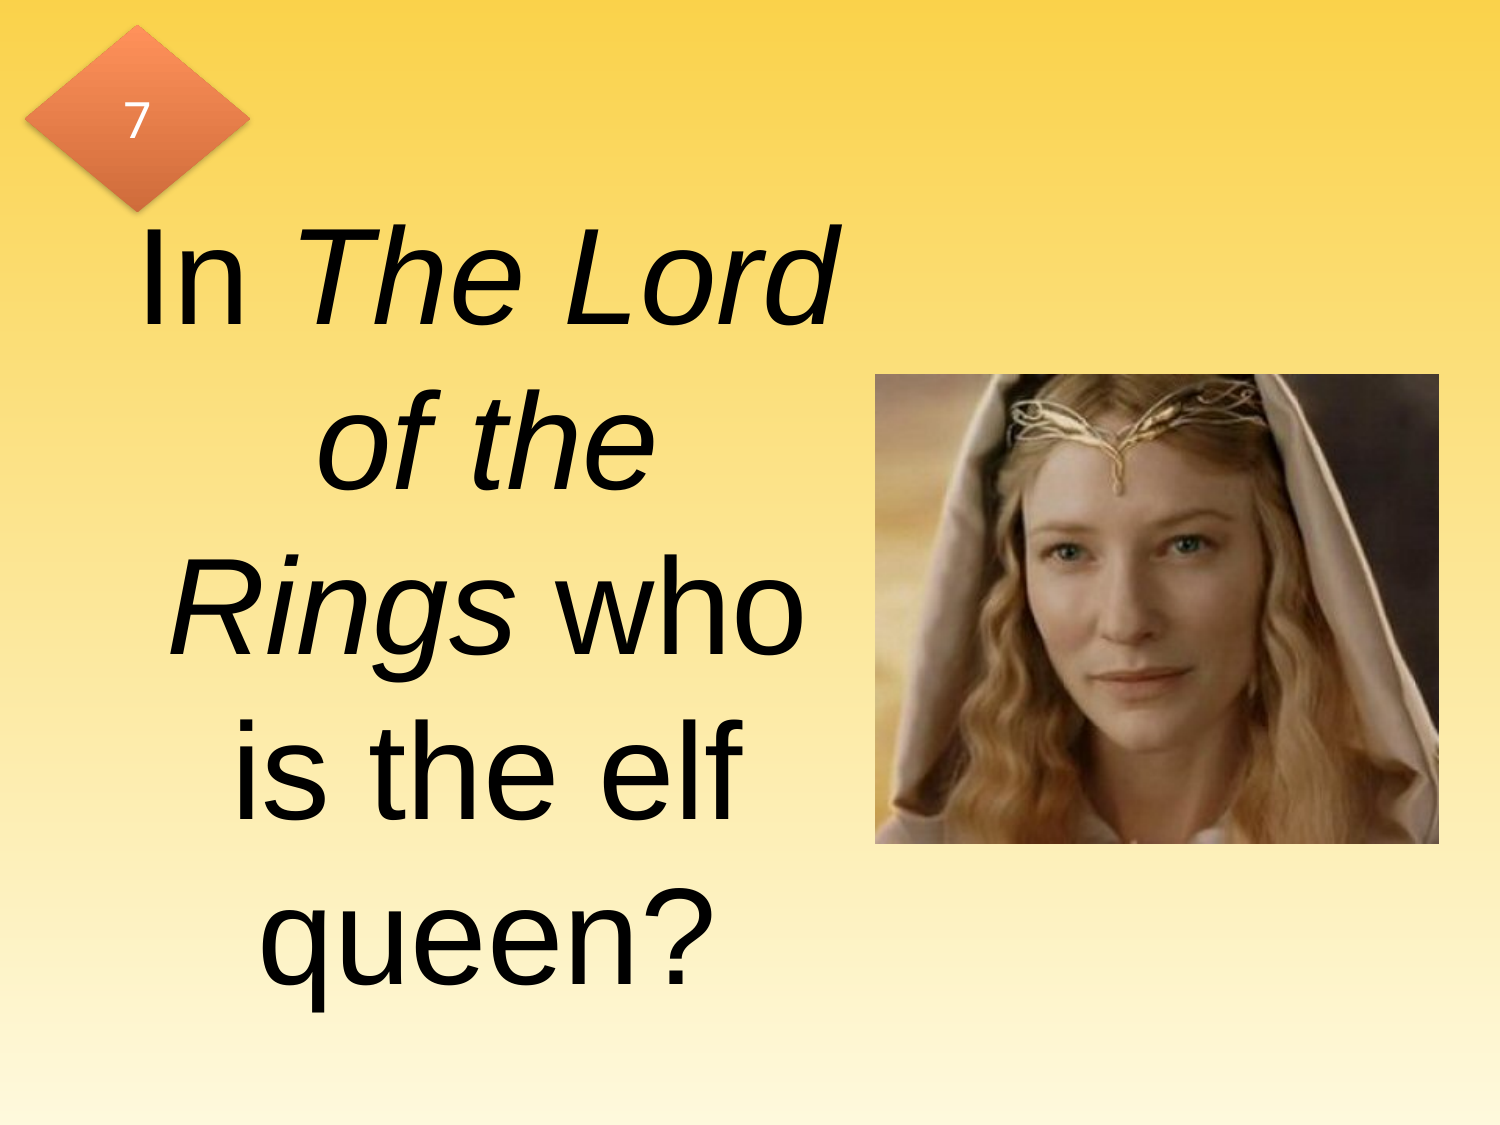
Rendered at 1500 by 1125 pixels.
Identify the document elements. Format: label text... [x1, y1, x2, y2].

title In The Lord of the Rings who is the elf queen? [112, 137, 863, 1063]
text_box 7 [24, 24, 250, 213]
picture [874, 374, 1440, 844]
